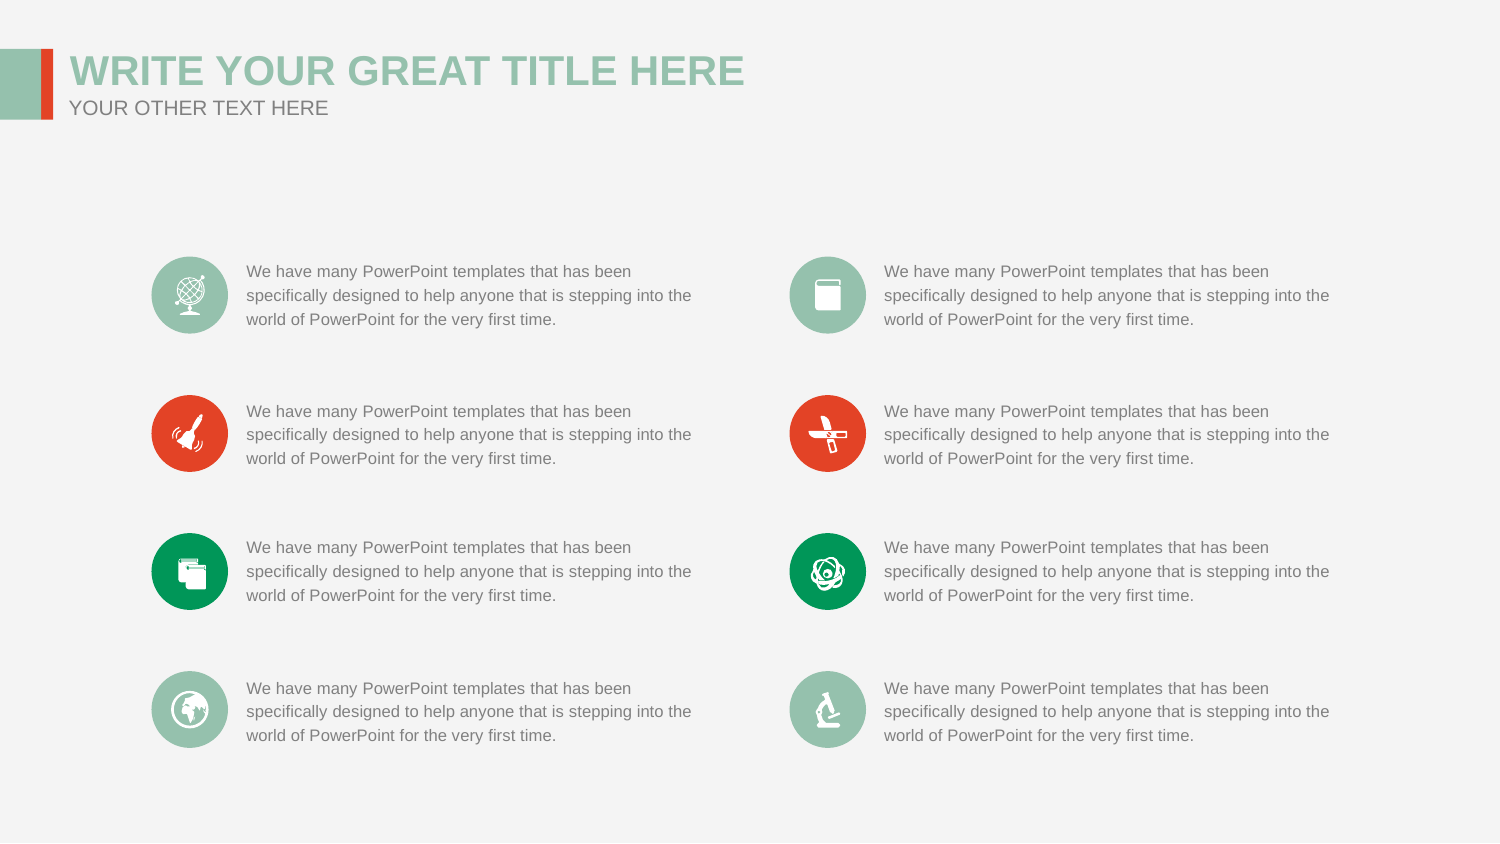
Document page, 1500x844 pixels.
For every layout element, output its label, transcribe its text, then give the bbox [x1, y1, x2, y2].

text_box We have many PowerPoint templates that has been specifically designed to help anyone that is stepping into the world of PowerPoint for the very first time. [246, 256, 708, 329]
text_box [151, 395, 229, 472]
text_box We have many PowerPoint templates that has been specifically designed to help anyone that is stepping into the world of PowerPoint for the very first time. [246, 532, 708, 605]
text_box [0, 48, 54, 120]
text_box We have many PowerPoint templates that has been specifically designed to help anyone that is stepping into the world of PowerPoint for the very first time. [884, 673, 1345, 746]
text_box [151, 256, 229, 334]
text_box [789, 533, 867, 610]
text_box [172, 414, 203, 450]
text_box [810, 557, 845, 591]
text_box [789, 256, 867, 334]
text_box WRITE YOUR GREAT TITLE HERE [55, 36, 761, 102]
text_box [815, 279, 841, 311]
text_box [171, 690, 209, 729]
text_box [174, 274, 206, 315]
text_box We have many PowerPoint templates that has been specifically designed to help anyone that is stepping into the world of PowerPoint for the very first time. [246, 396, 708, 469]
text_box [789, 395, 867, 472]
text_box We have many PowerPoint templates that has been specifically designed to help anyone that is stepping into the world of PowerPoint for the very first time. [884, 396, 1345, 469]
text_box YOUR OTHER TEXT HERE [54, 86, 344, 127]
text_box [808, 415, 848, 454]
text_box [151, 671, 229, 748]
text_box [815, 691, 841, 728]
text_box We have many PowerPoint templates that has been specifically designed to help anyone that is stepping into the world of PowerPoint for the very first time. [884, 532, 1345, 605]
text_box [151, 533, 229, 610]
text_box We have many PowerPoint templates that has been specifically designed to help anyone that is stepping into the world of PowerPoint for the very first time. [884, 256, 1345, 329]
text_box [178, 558, 206, 590]
text_box We have many PowerPoint templates that has been specifically designed to help anyone that is stepping into the world of PowerPoint for the very first time. [246, 673, 708, 746]
text_box [789, 671, 867, 748]
text_box [193, 440, 203, 452]
